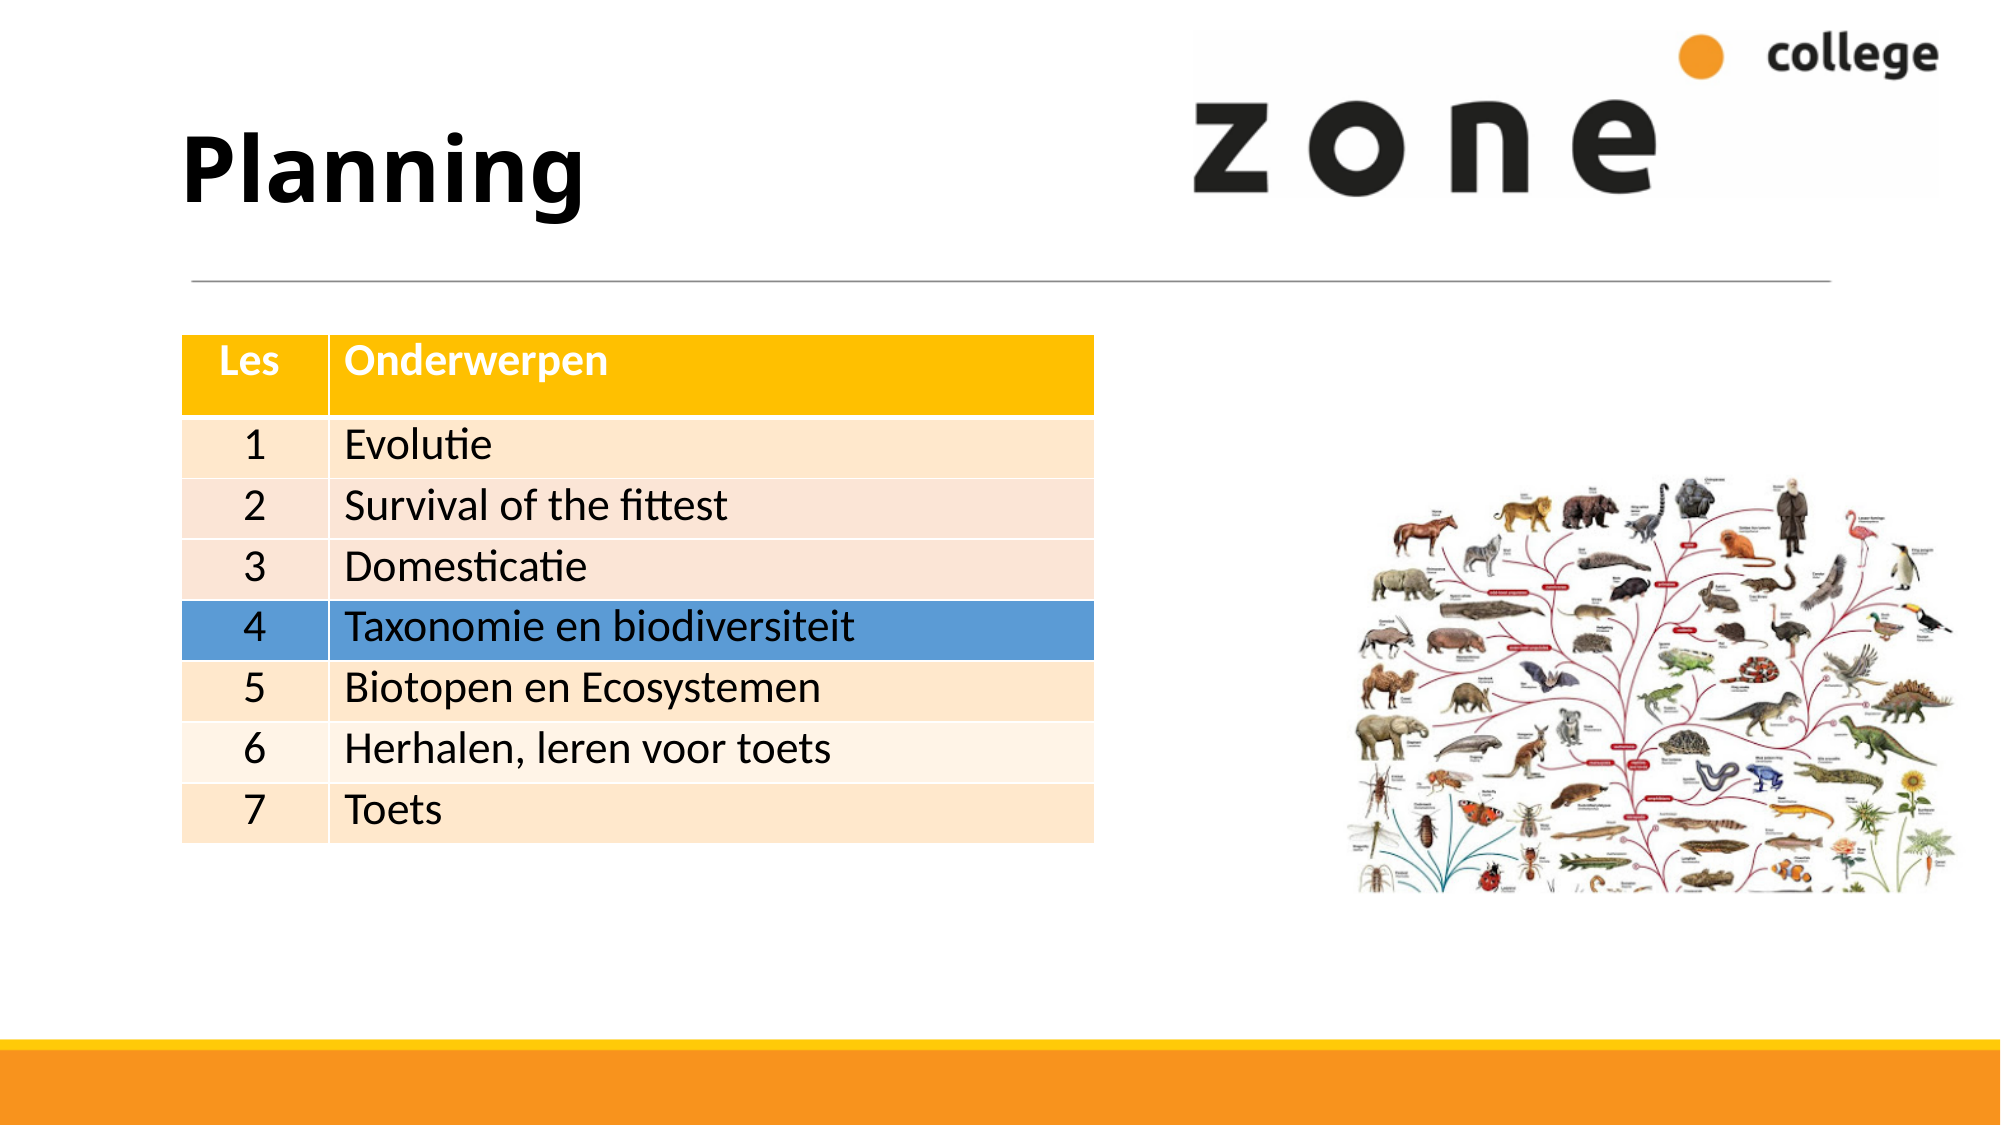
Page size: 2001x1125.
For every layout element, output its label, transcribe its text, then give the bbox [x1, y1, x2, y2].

table_header Onderwerpen [330, 335, 1094, 415]
table_cell 6 [182, 723, 328, 782]
table_cell 7 [182, 784, 328, 843]
table_cell 5 [182, 662, 328, 721]
table_header Les [182, 335, 328, 415]
table_cell Herhalen, leren voor toets [330, 723, 1094, 782]
table_cell 3 [182, 540, 328, 599]
table_cell Domesticatie [330, 540, 1094, 599]
table_cell Toets [330, 784, 1094, 843]
table_cell 2 [182, 479, 328, 538]
table_cell Evolutie [330, 420, 1094, 478]
picture [0, 0, 2001, 1125]
table_cell 4 [182, 601, 328, 660]
table_cell Survival of the fittest [330, 479, 1094, 538]
table_cell Taxonomie en biodiversiteit [330, 601, 1094, 660]
table_cell Biotopen en Ecosystemen [330, 662, 1094, 721]
title Planning [164, 64, 1890, 282]
table_cell 1 [182, 420, 328, 478]
